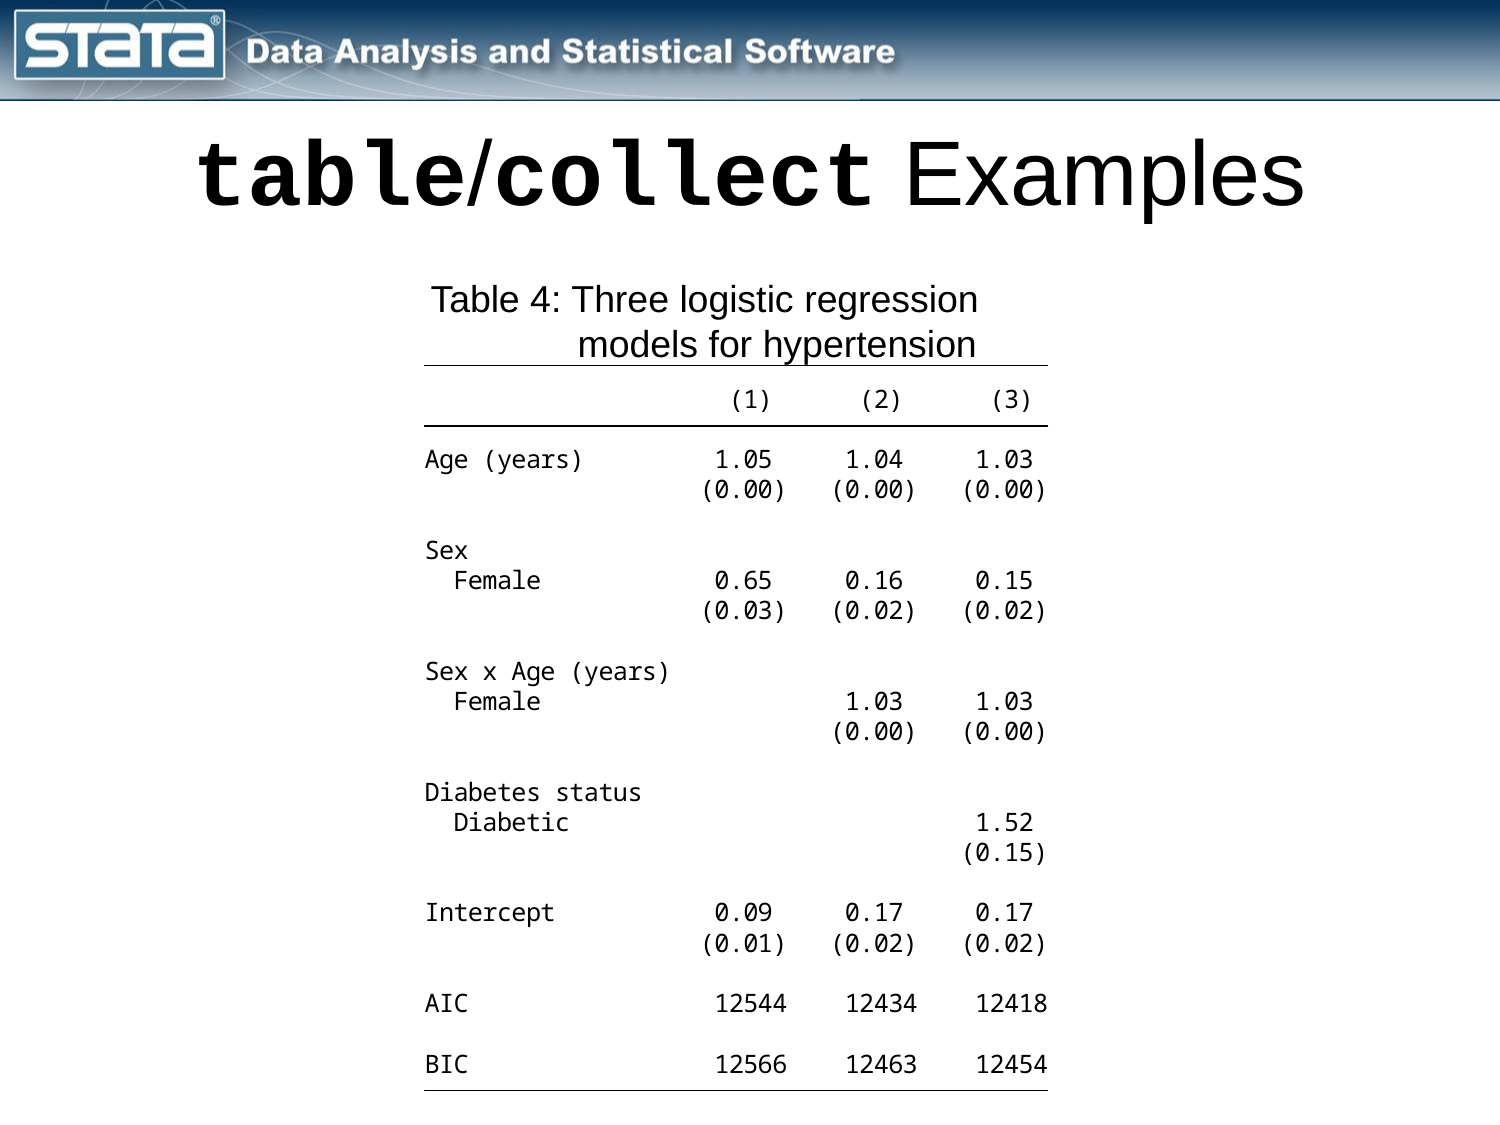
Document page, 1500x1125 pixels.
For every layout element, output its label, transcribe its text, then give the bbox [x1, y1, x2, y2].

picture [412, 350, 1088, 1107]
title table/collect Examples [0, 108, 1500, 238]
text_box Table 4: Three logistic regression models for hypertension [415, 267, 1005, 349]
picture [0, 0, 1500, 102]
